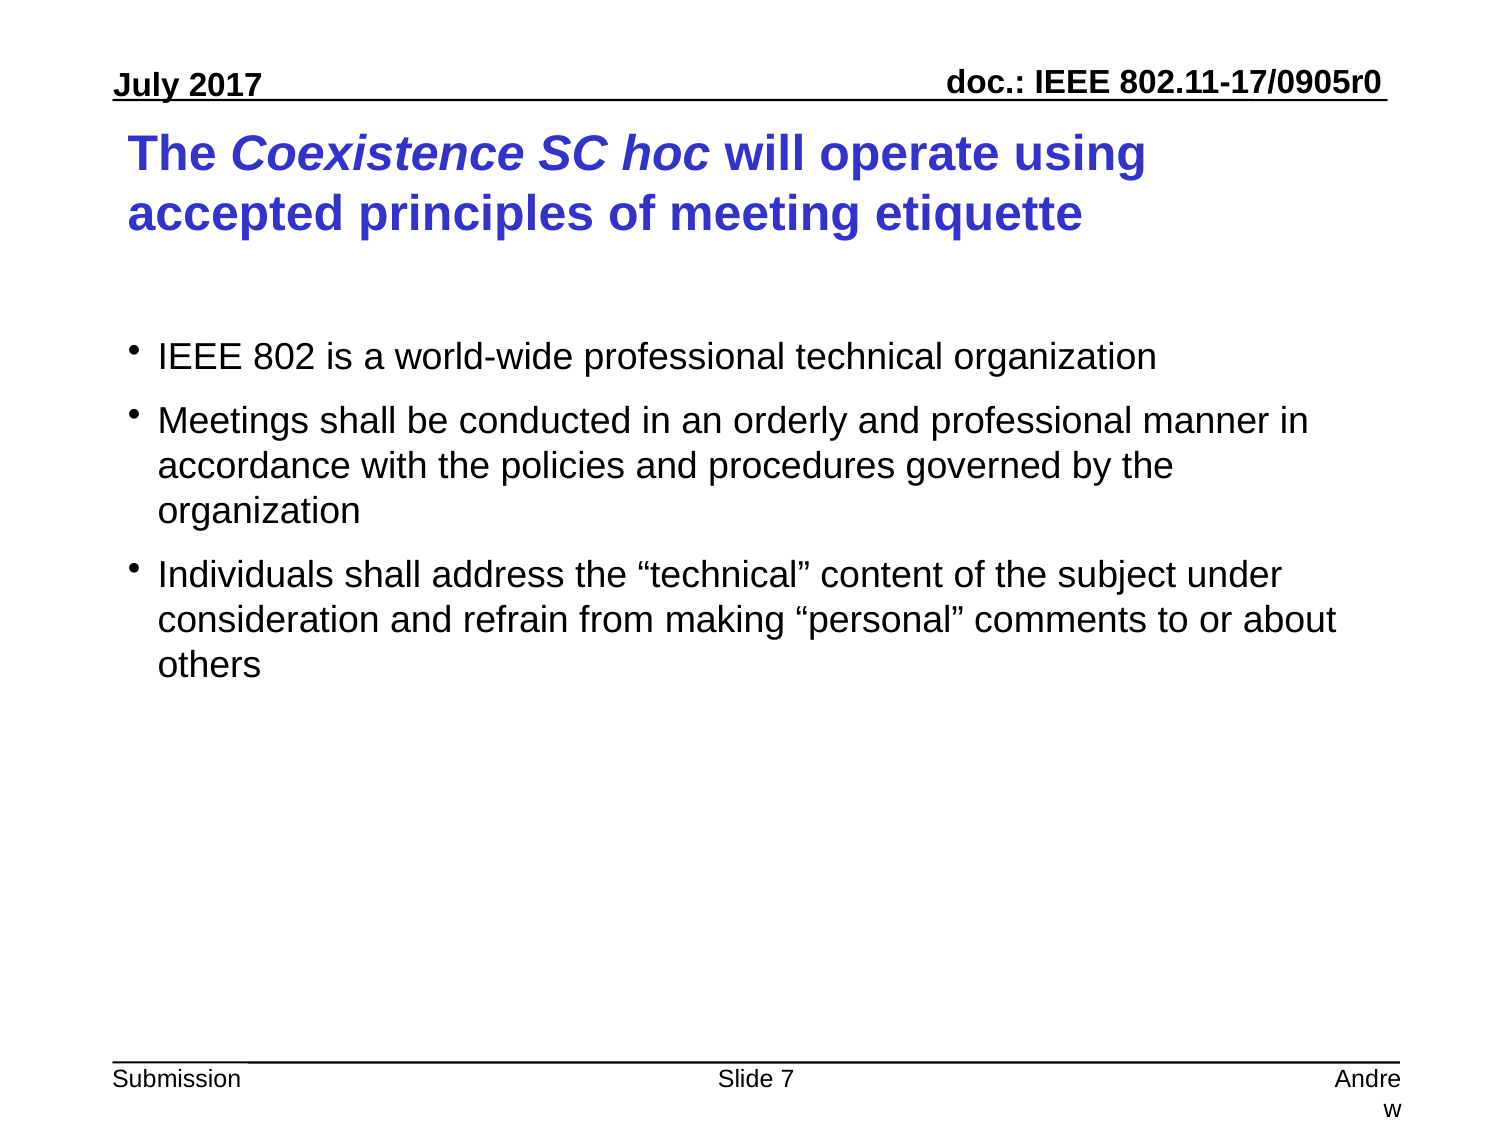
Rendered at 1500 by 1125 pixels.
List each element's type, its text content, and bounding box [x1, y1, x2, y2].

slide_number Slide 7 [709, 1061, 803, 1093]
list IEEE 802 is a world-wide professional technical organization Meetings shall be conducted in an orderly and professional manner in accordance with the policies and procedures governed by the organization Individuals shall address the “technical” content of the subject under consideration and refrain from making “personal” comments to or about others [112, 324, 1388, 1000]
title The Coexistence SC hoc will operate using accepted principles of meeting etiquette [112, 112, 1388, 288]
footer Andrew Myles, Cisco [1320, 1061, 1402, 1093]
